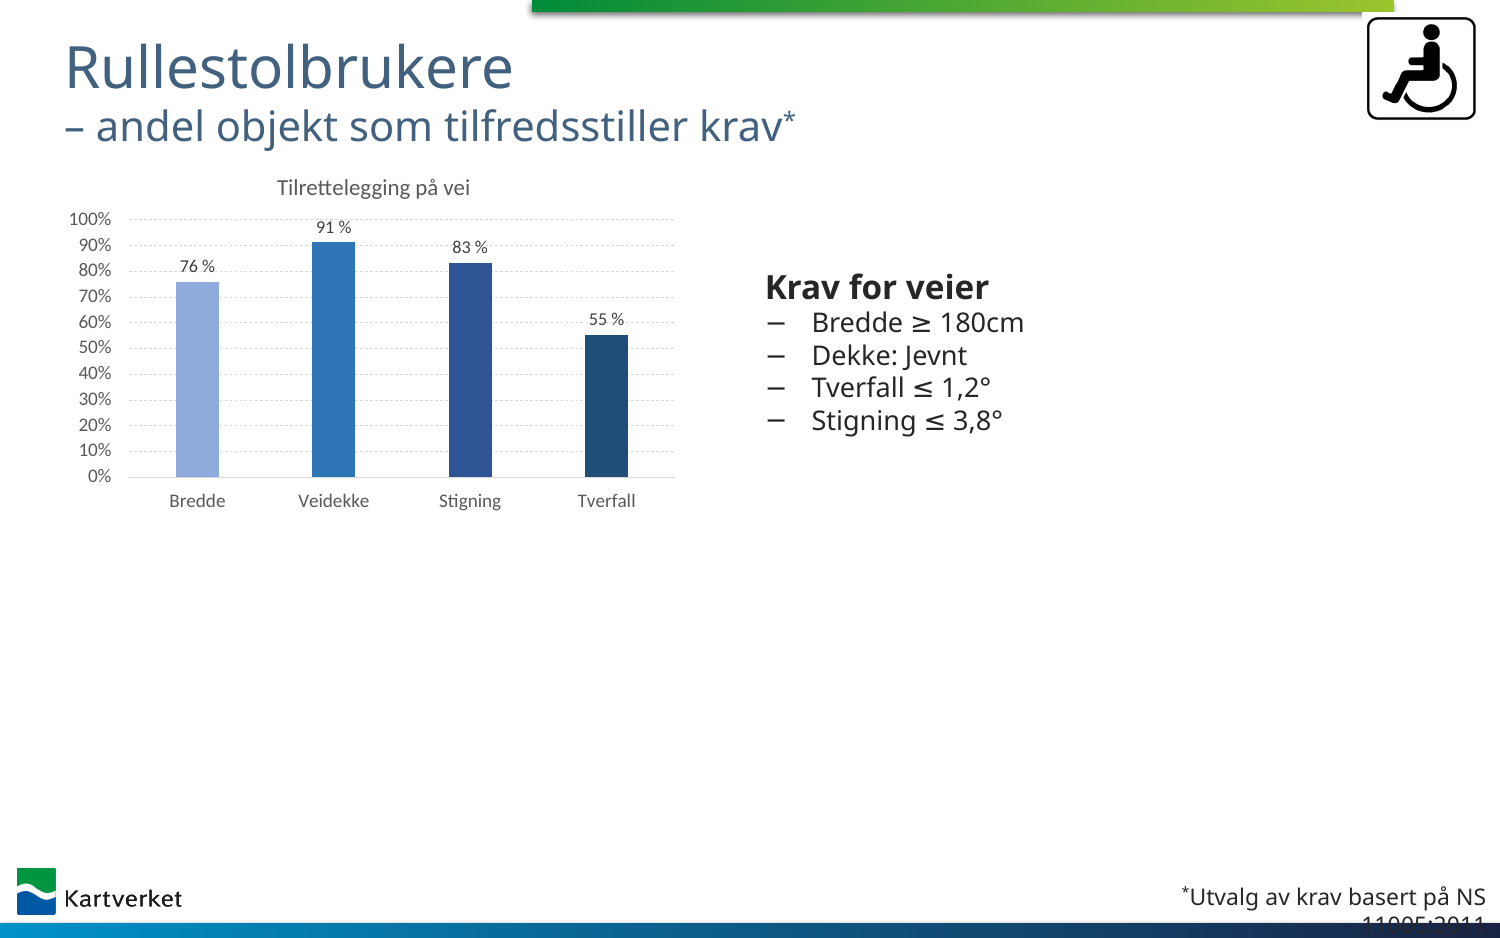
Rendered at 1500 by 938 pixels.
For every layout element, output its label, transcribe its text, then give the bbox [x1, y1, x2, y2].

picture [62, 166, 686, 519]
picture [1362, 12, 1481, 126]
text_box *Utvalg av krav basert på NS 11005:2011 [1068, 873, 1500, 938]
text_box Rullestolbrukere – andel objekt som tilfredsstiller krav* [49, 25, 1431, 158]
text_box Krav for veier Bredde ≥ 180cm Dekke: Jevnt Tverfall ≤ 1,2° Stigning ≤ 3,8° [750, 258, 1234, 444]
